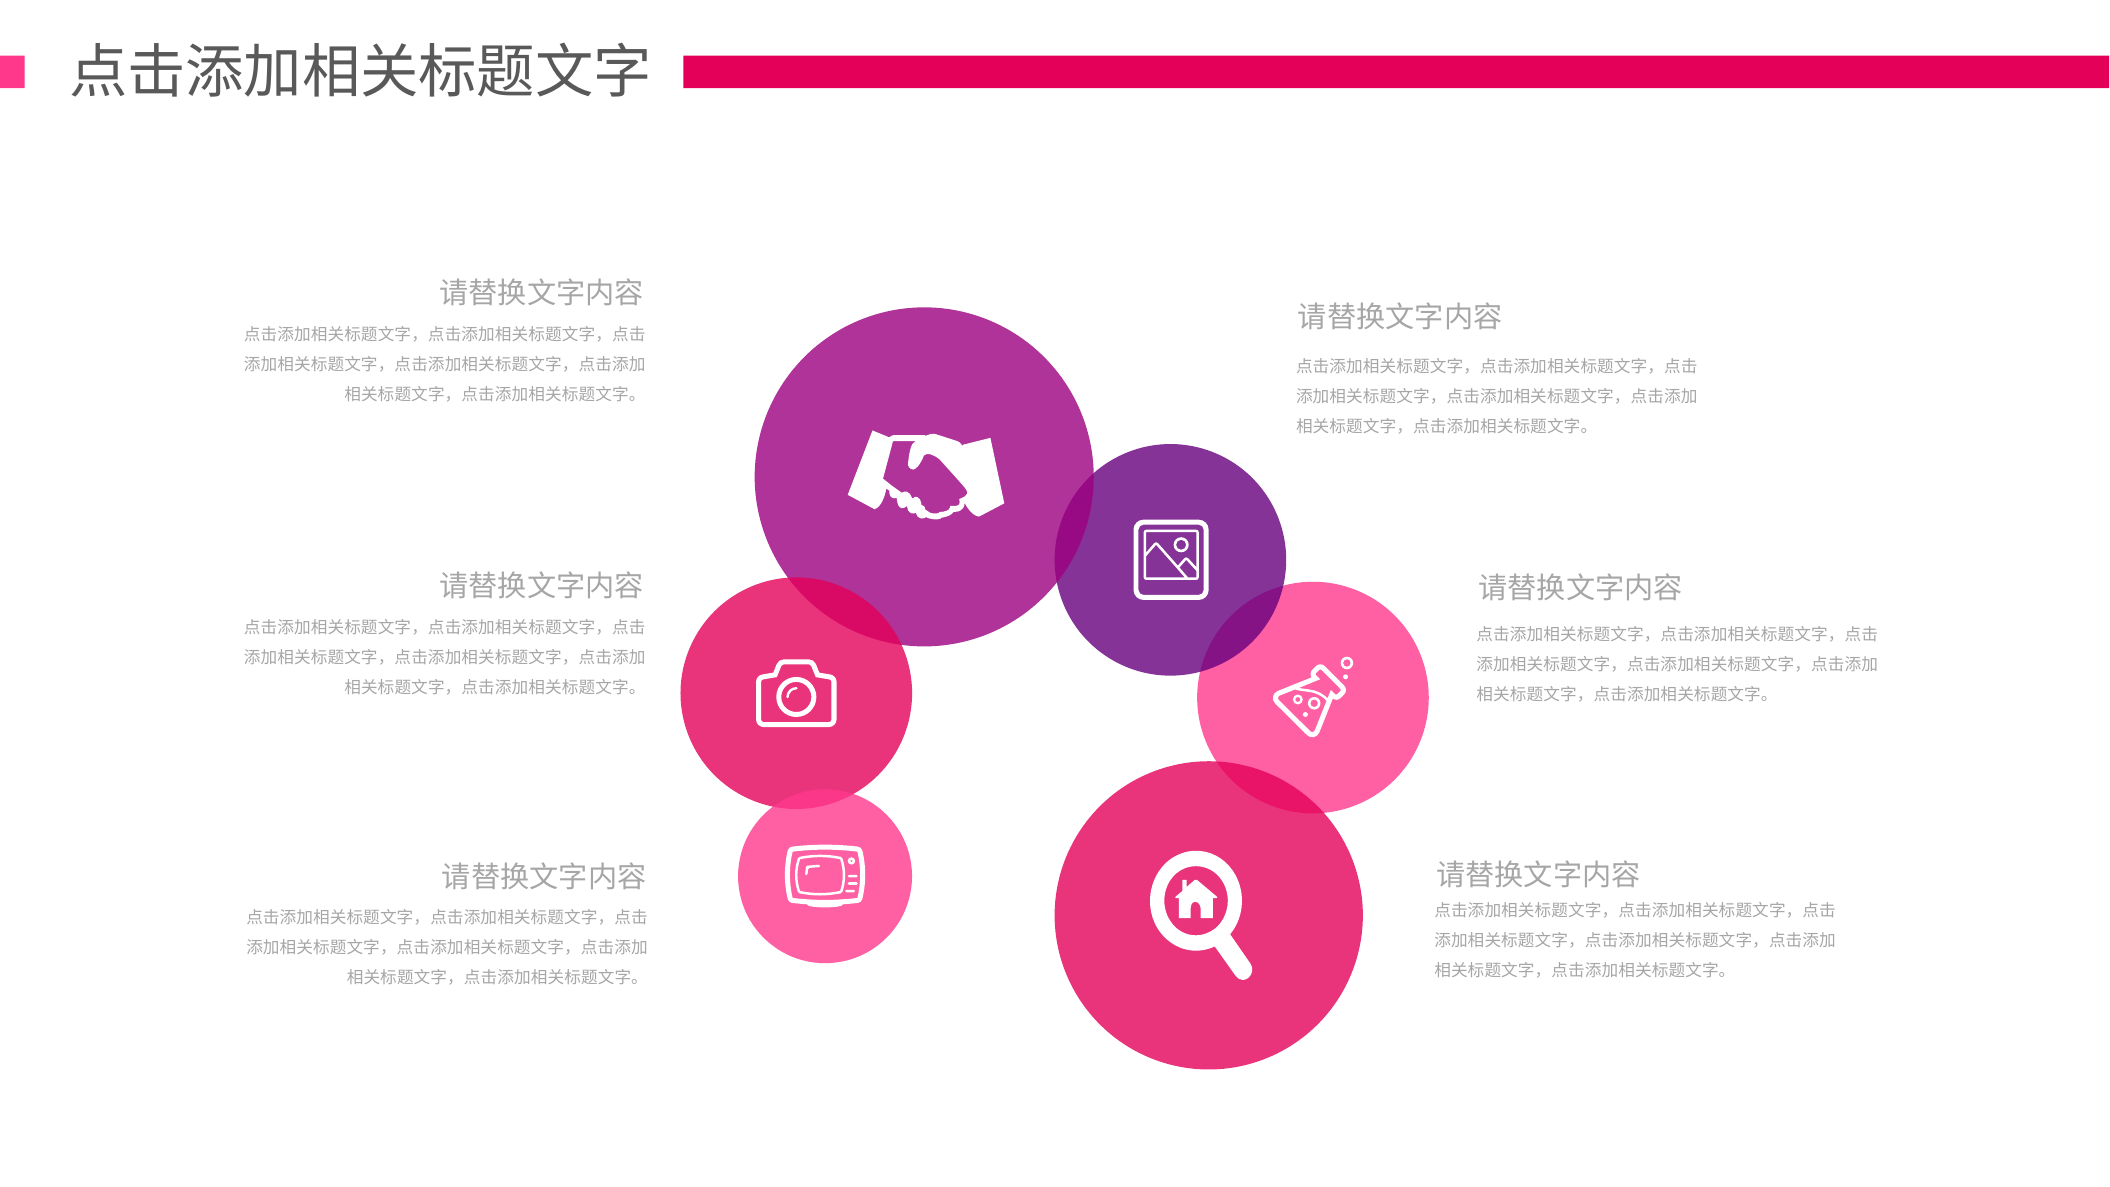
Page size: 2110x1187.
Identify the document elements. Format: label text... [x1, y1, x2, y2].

text_box 点击添加相关标题文字，点击添加相关标题文字，点击添加相关标题文字，点击添加相关标题文字，点击添加相关标题文字，点击添加相关标题文字。 [224, 306, 660, 411]
text_box 请替换文字内容 [261, 552, 661, 611]
text_box 请替换文字内容 [263, 843, 663, 901]
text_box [1054, 444, 1287, 676]
text_box 请替换文字内容 [1420, 841, 1819, 899]
text_box 点击添加相关标题文字 [54, 26, 667, 112]
text_box 请替换文字内容 [1462, 554, 1862, 613]
text_box 点击添加相关标题文字，点击添加相关标题文字，点击添加相关标题文字，点击添加相关标题文字，点击添加相关标题文字，点击添加相关标题文字。 [227, 890, 663, 995]
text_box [680, 577, 913, 809]
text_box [738, 789, 913, 964]
text_box 请替换文字内容 [261, 259, 661, 318]
text_box 点击添加相关标题文字，点击添加相关标题文字，点击添加相关标题文字，点击添加相关标题文字，点击添加相关标题文字，点击添加相关标题文字。 [1281, 338, 1717, 443]
text_box 点击添加相关标题文字，点击添加相关标题文字，点击添加相关标题文字，点击添加相关标题文字，点击添加相关标题文字，点击添加相关标题文字。 [224, 599, 660, 704]
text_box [1054, 761, 1363, 1070]
text_box 点击添加相关标题文字，点击添加相关标题文字，点击添加相关标题文字，点击添加相关标题文字，点击添加相关标题文字，点击添加相关标题文字。 [1462, 606, 1898, 711]
text_box 请替换文字内容 [1282, 283, 1681, 341]
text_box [754, 307, 1094, 647]
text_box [1197, 581, 1429, 814]
text_box 点击添加相关标题文字，点击添加相关标题文字，点击添加相关标题文字，点击添加相关标题文字，点击添加相关标题文字，点击添加相关标题文字。 [1420, 883, 1856, 988]
